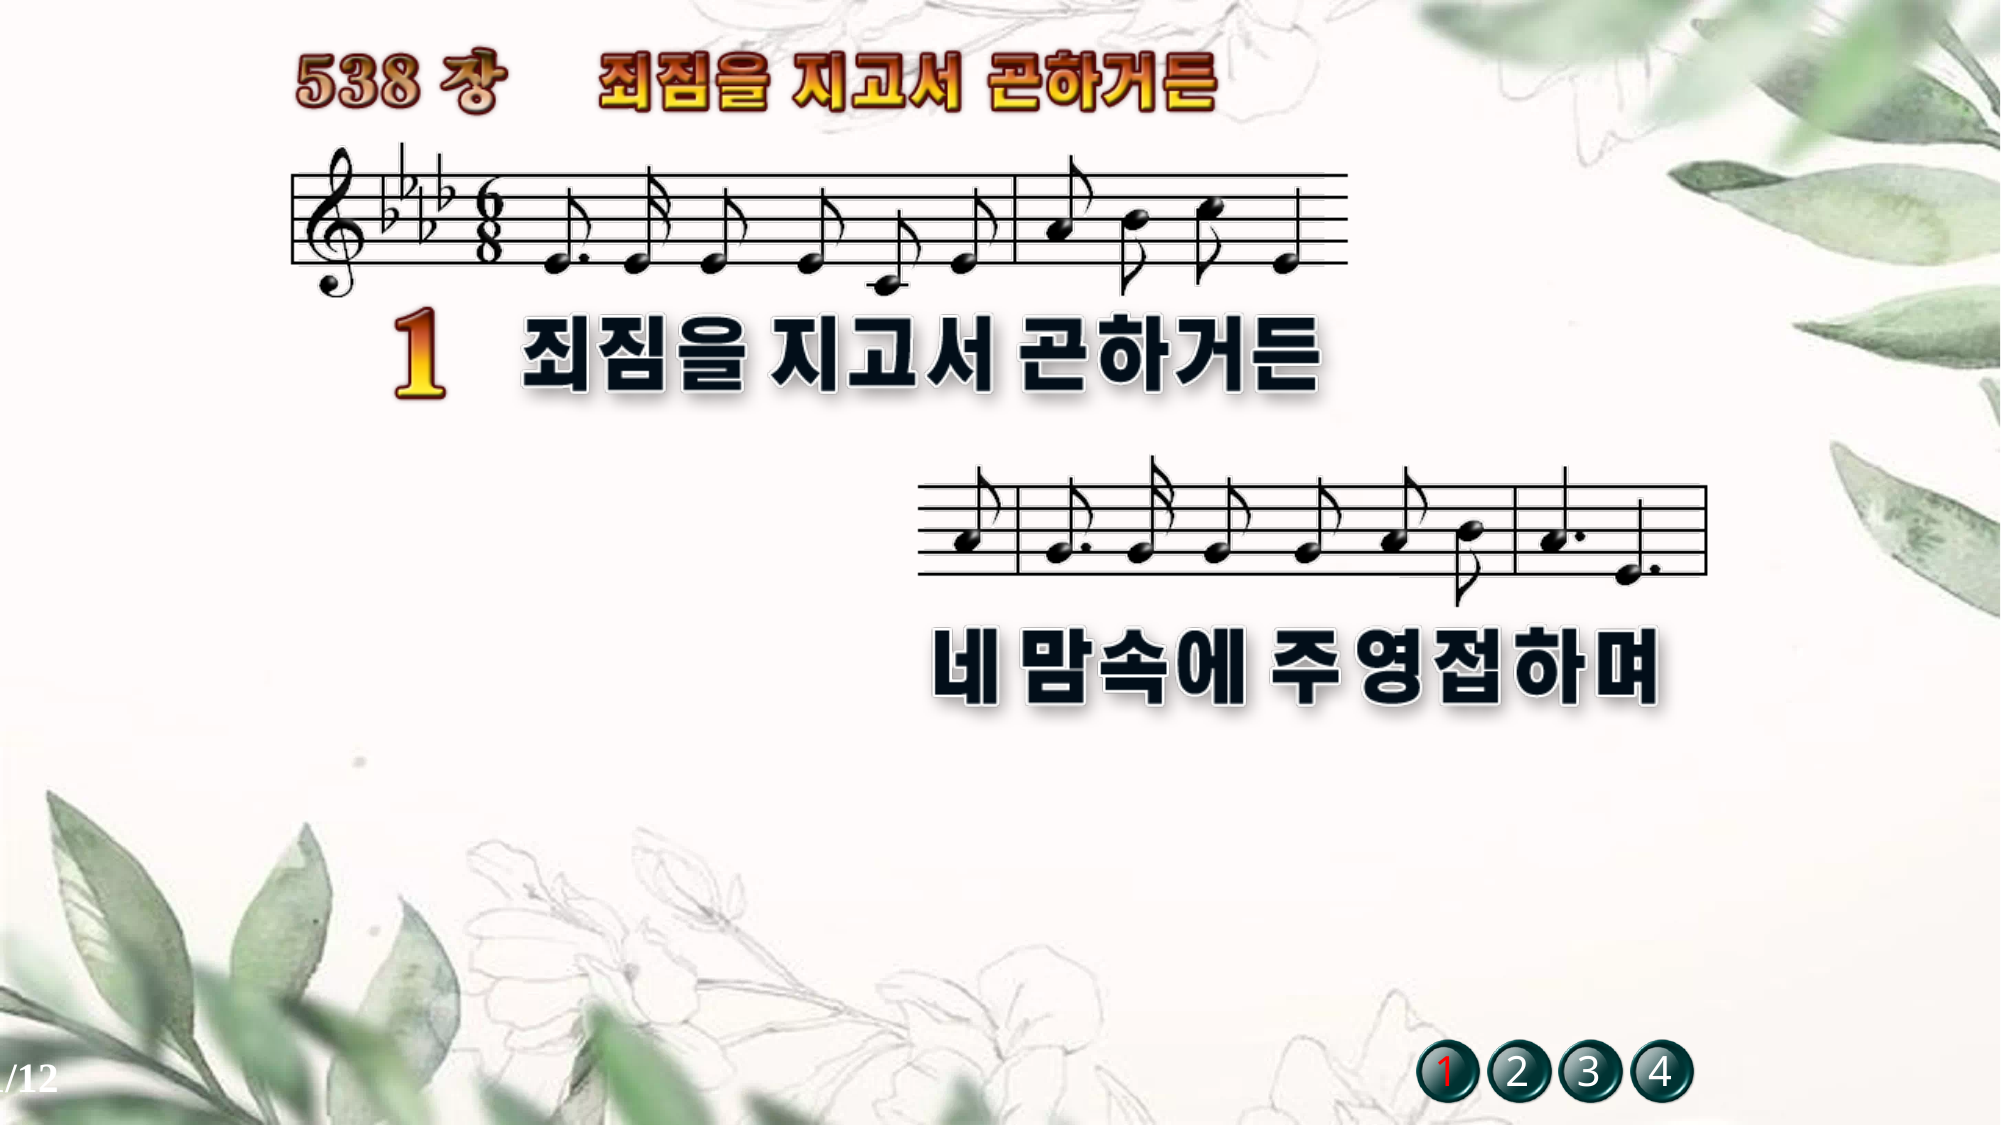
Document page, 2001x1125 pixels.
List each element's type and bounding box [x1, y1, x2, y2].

picture [0, 0, 2001, 1125]
text_box [1484, 1035, 1555, 1106]
text_box [1555, 1035, 1626, 1106]
text_box [1413, 1035, 1484, 1106]
text_box [1627, 1035, 1697, 1106]
